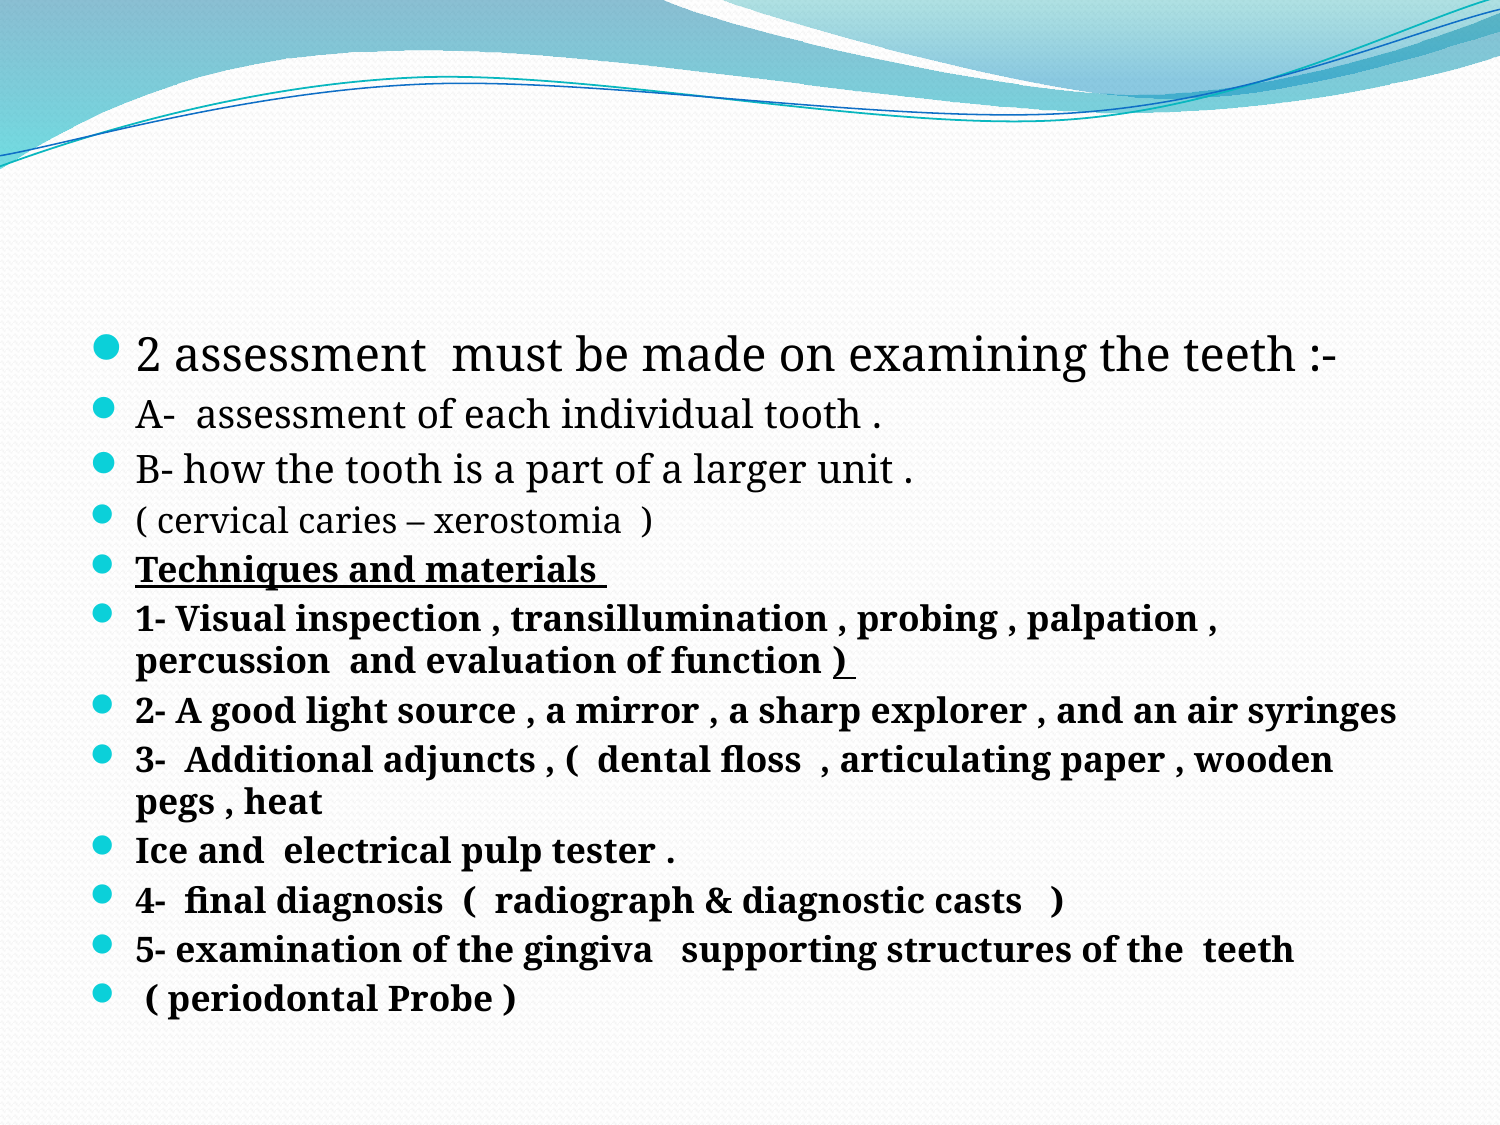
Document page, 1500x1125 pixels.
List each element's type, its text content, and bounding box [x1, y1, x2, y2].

list 2 assessment must be made on examining the teeth :- A- assessment of each individual tooth . B- how the tooth is a part of a larger unit . ( cervical caries – xerostomia ) Techniques and materials 1- Visual inspection , transillumination , probing , palpation , percussion and evaluation of function ) 2- A good light source , a mirror , a sharp explorer , and an air syringes 3- Additional adjuncts , ( dental floss , articulating paper , wooden pegs , heat Ice and electrical pulp tester . 4- final diagnosis ( radiograph & diagnostic casts ) 5- examination of the gingiva supporting structures of the teeth ( periodontal Probe ) [75, 317, 1425, 1038]
